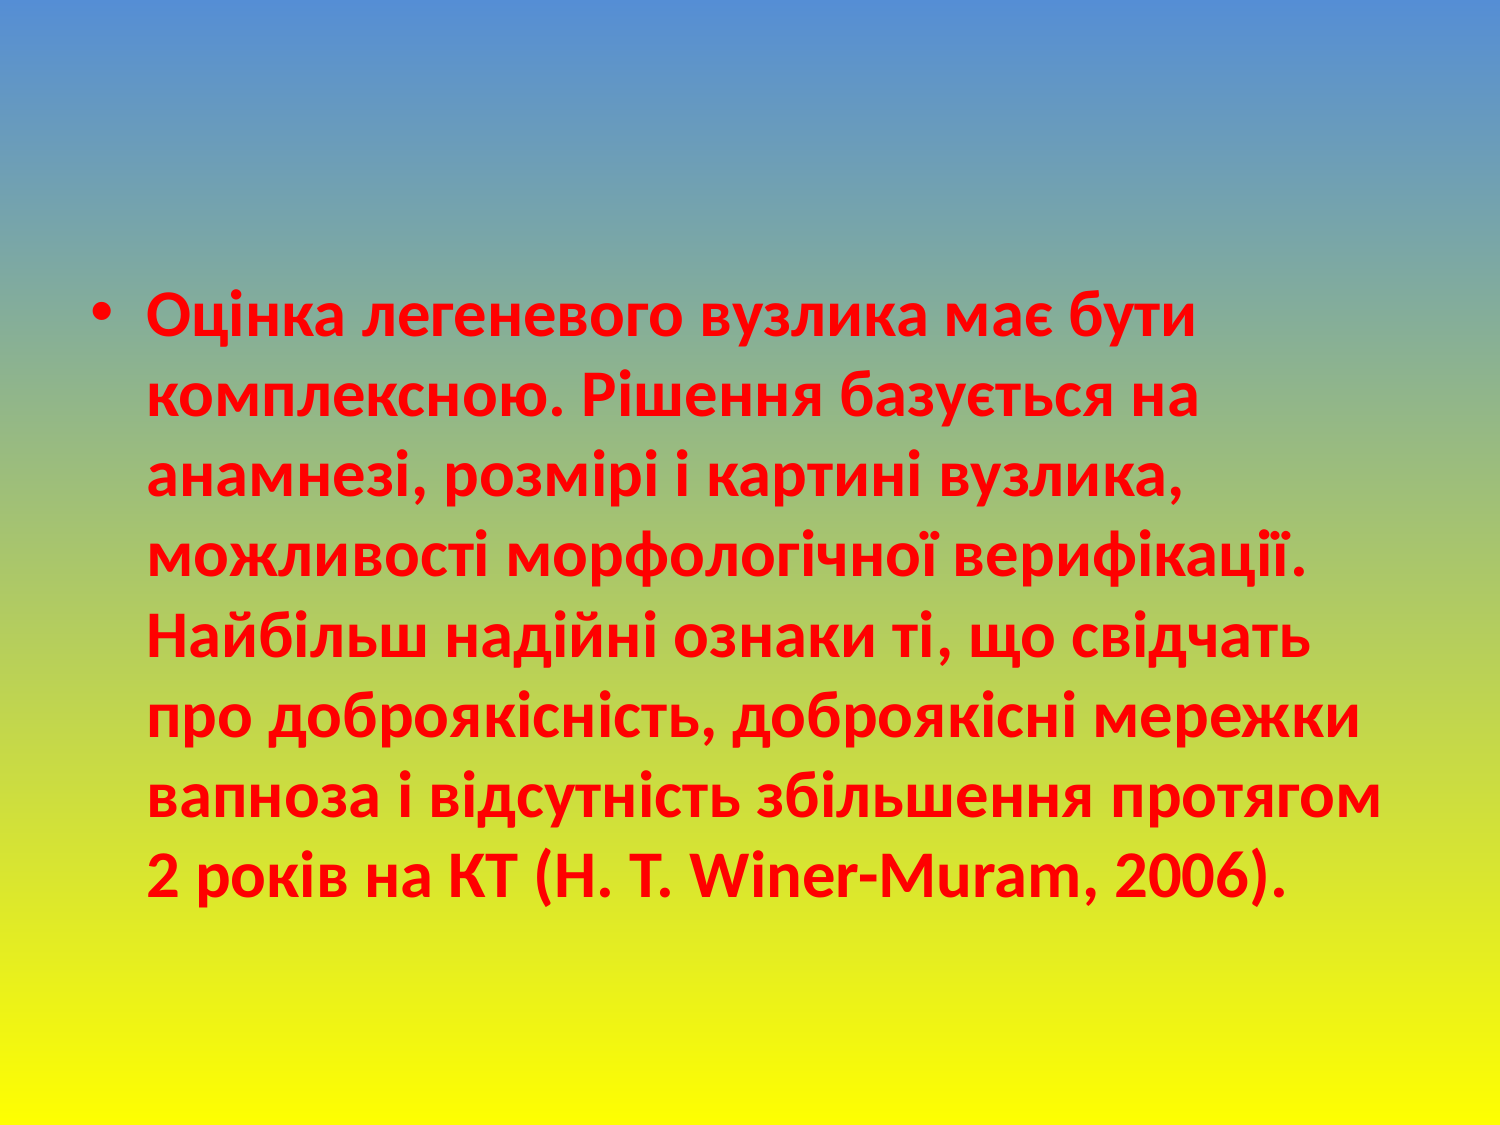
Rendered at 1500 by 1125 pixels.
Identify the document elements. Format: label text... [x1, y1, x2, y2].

list Оцінка легеневого вузлика має бути комплексною. Рішення базується на анамнезі, розмірі і картині вузлика, можливості морфологічної верифікації. Найбільш надійні ознаки ті, що свідчать про доброякісність, доброякісні мережки вапноза і відсутність збільшення протягом 2 років на КТ (H. T. Winer-Muram, 2006). [75, 262, 1425, 1005]
